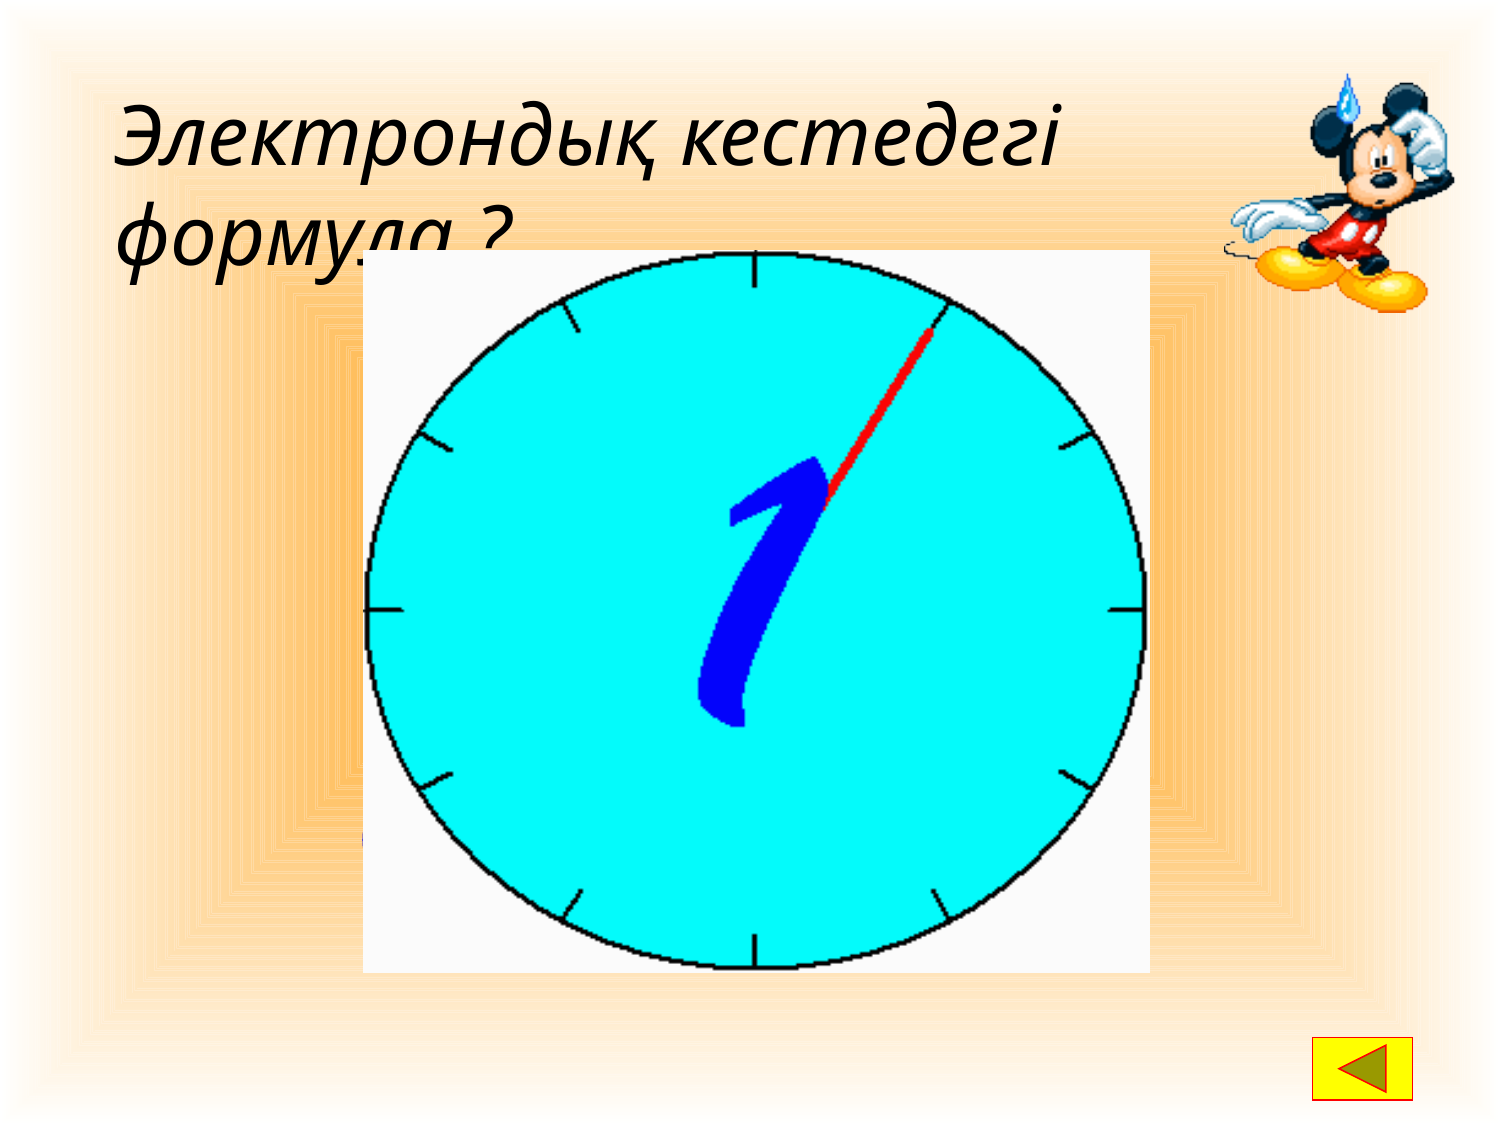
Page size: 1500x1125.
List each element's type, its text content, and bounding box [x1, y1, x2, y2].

text_box [1312, 1037, 1413, 1100]
picture [1224, 37, 1465, 313]
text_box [362, 249, 1151, 974]
text_box Электрондық кестедегі формула ? [99, 74, 1219, 290]
